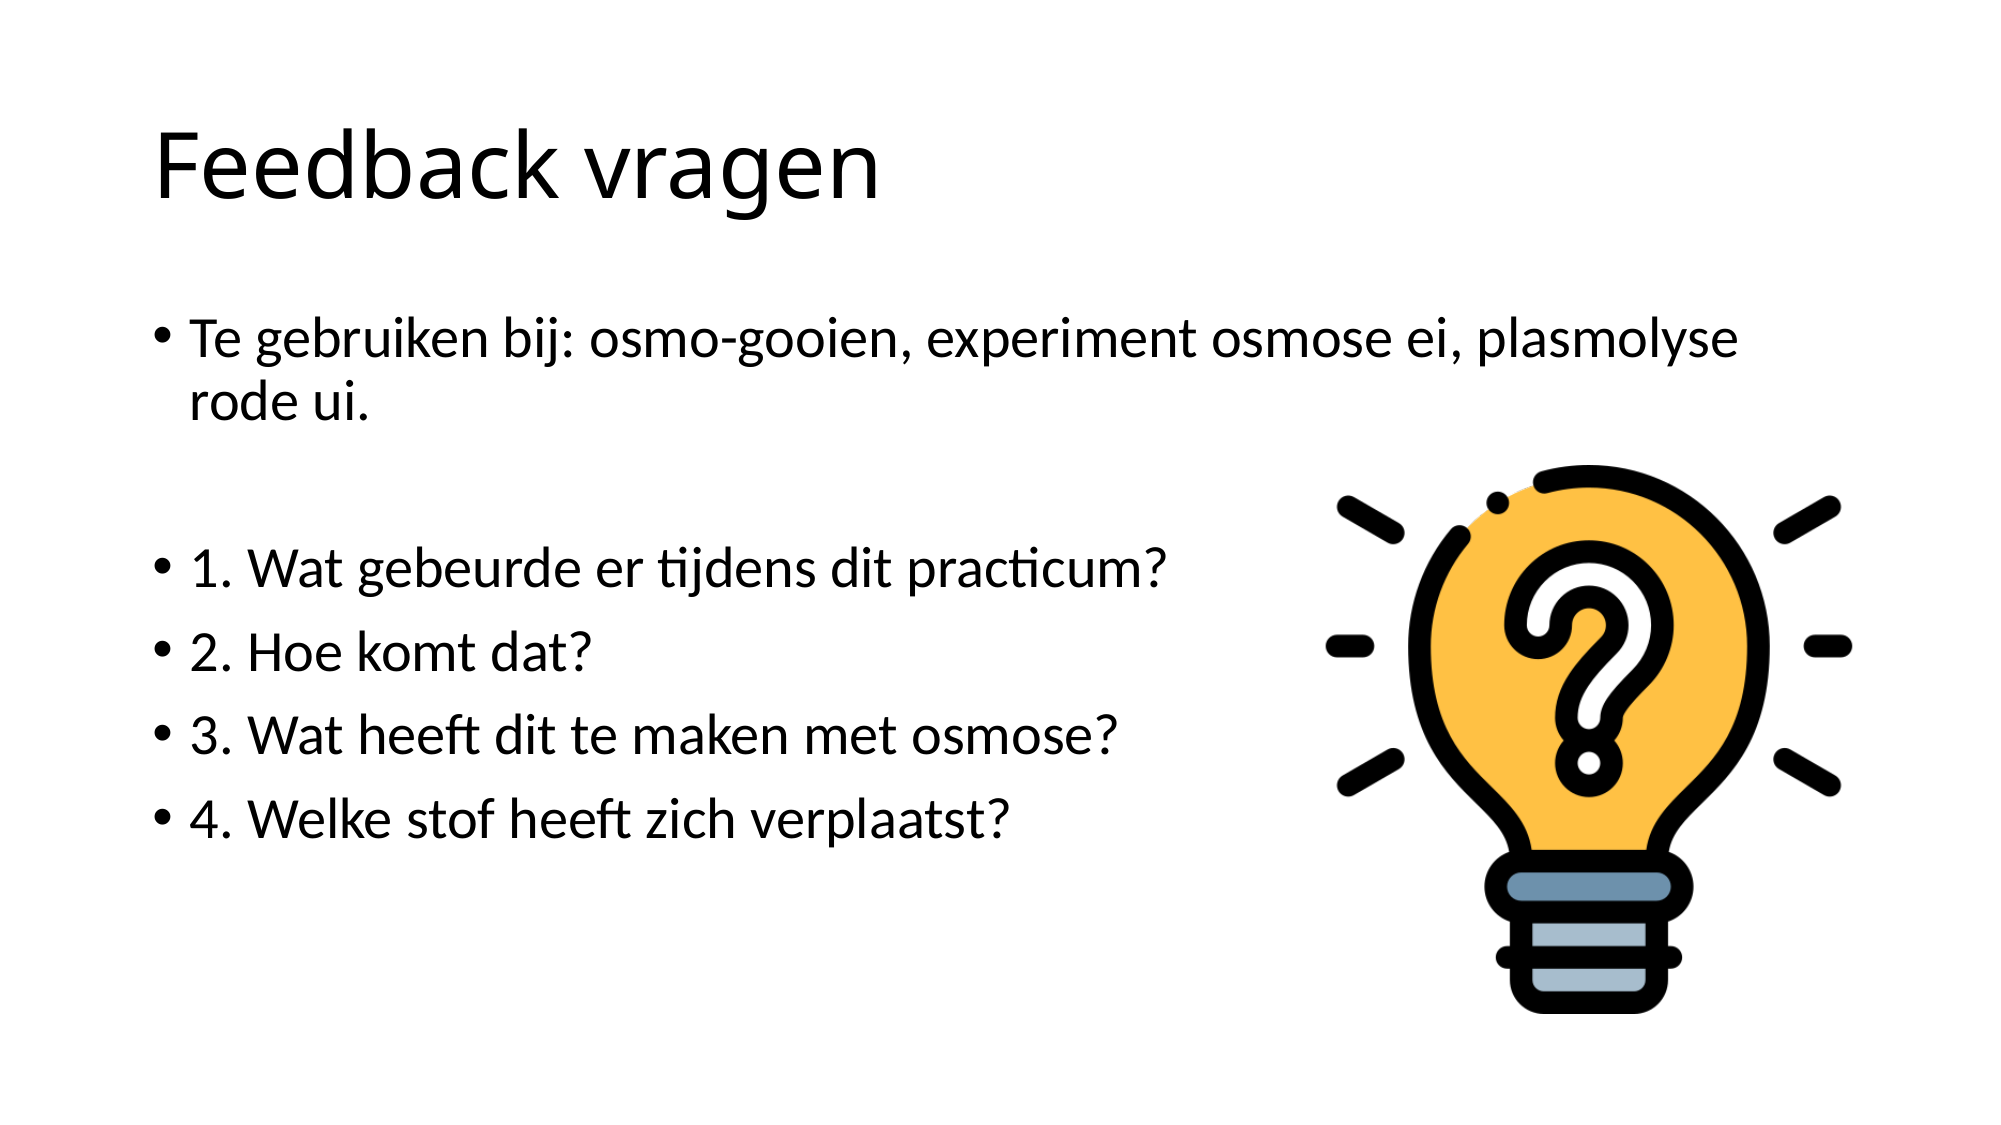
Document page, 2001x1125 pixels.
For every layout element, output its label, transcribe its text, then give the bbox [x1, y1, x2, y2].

list Te gebruiken bij: osmo-gooien, experiment osmose ei, plasmolyse rode ui. 1. Wat gebeurde er tijdens dit practicum? 2. Hoe komt dat? 3. Wat heeft dit te maken met osmose? 4. Welke stof heeft zich verplaatst? [137, 299, 1863, 1014]
picture [1315, 465, 1863, 1014]
title Feedback vragen [137, 59, 1863, 278]
